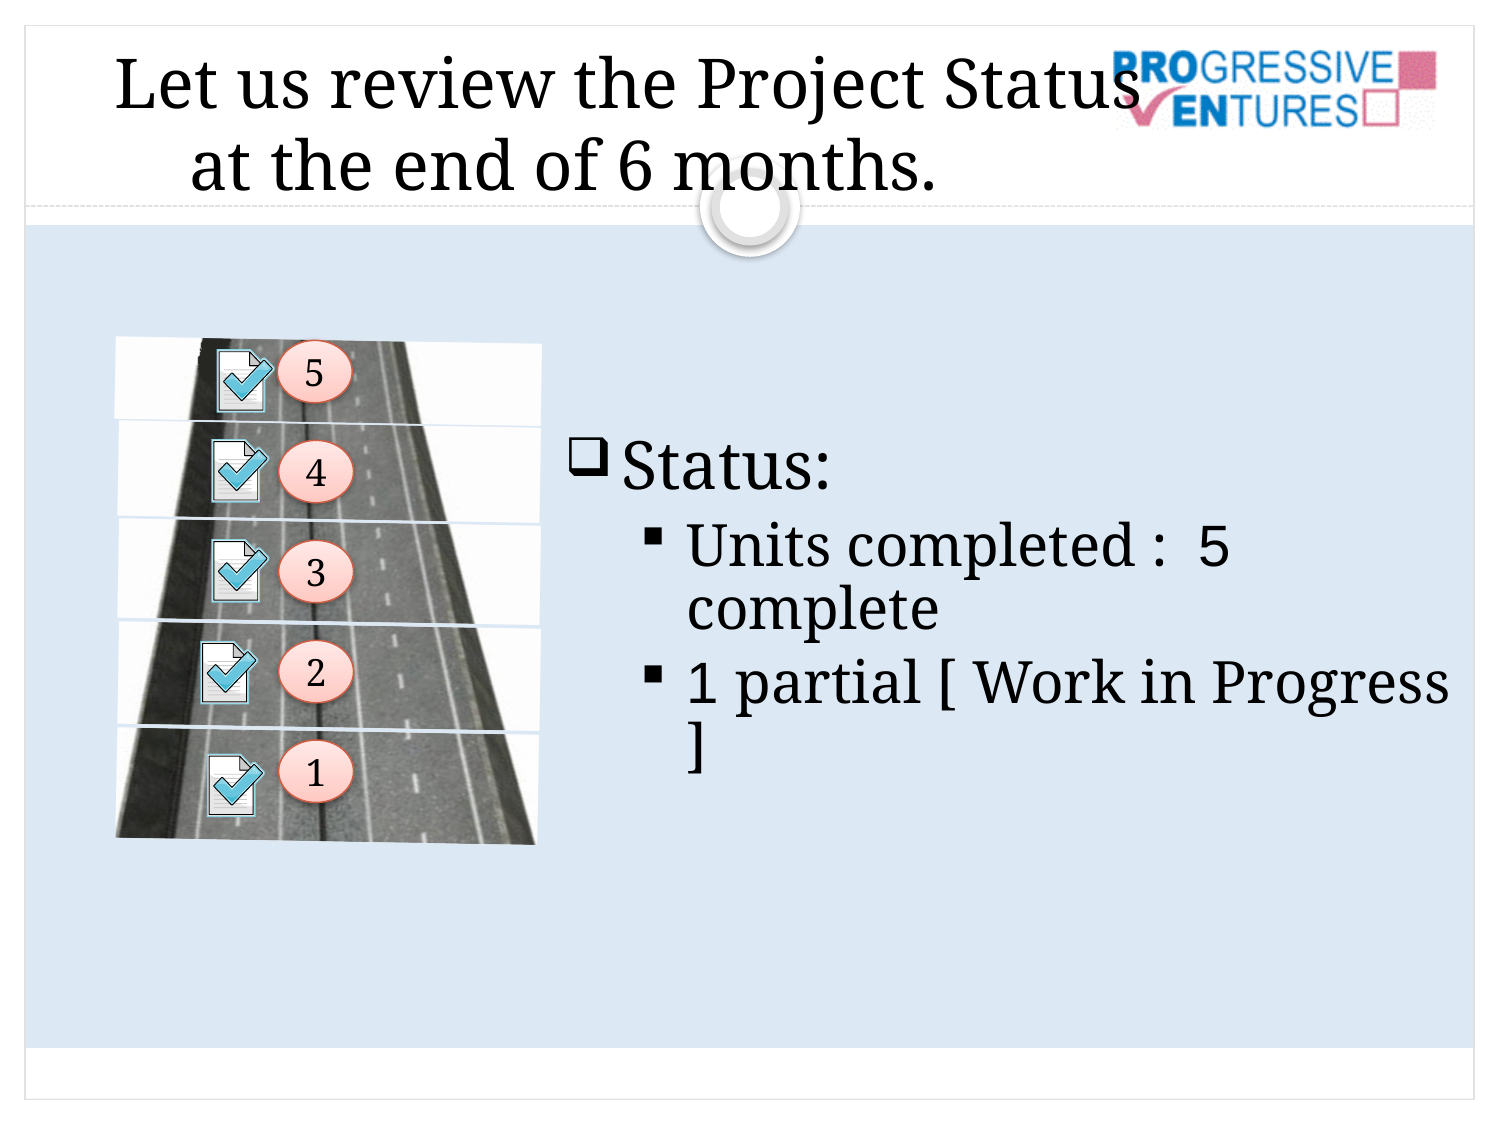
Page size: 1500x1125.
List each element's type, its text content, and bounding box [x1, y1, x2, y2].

picture [1112, 49, 1439, 87]
text_box Status: Units completed : 5 complete 1 partial [ Work in Progress ] [549, 425, 1475, 1050]
picture [210, 538, 270, 604]
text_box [114, 339, 542, 842]
picture [216, 348, 276, 414]
picture [206, 753, 266, 818]
picture [210, 438, 270, 504]
title Let us review the Project Status at the end of 6 months. [99, 87, 1500, 213]
picture [199, 640, 259, 705]
